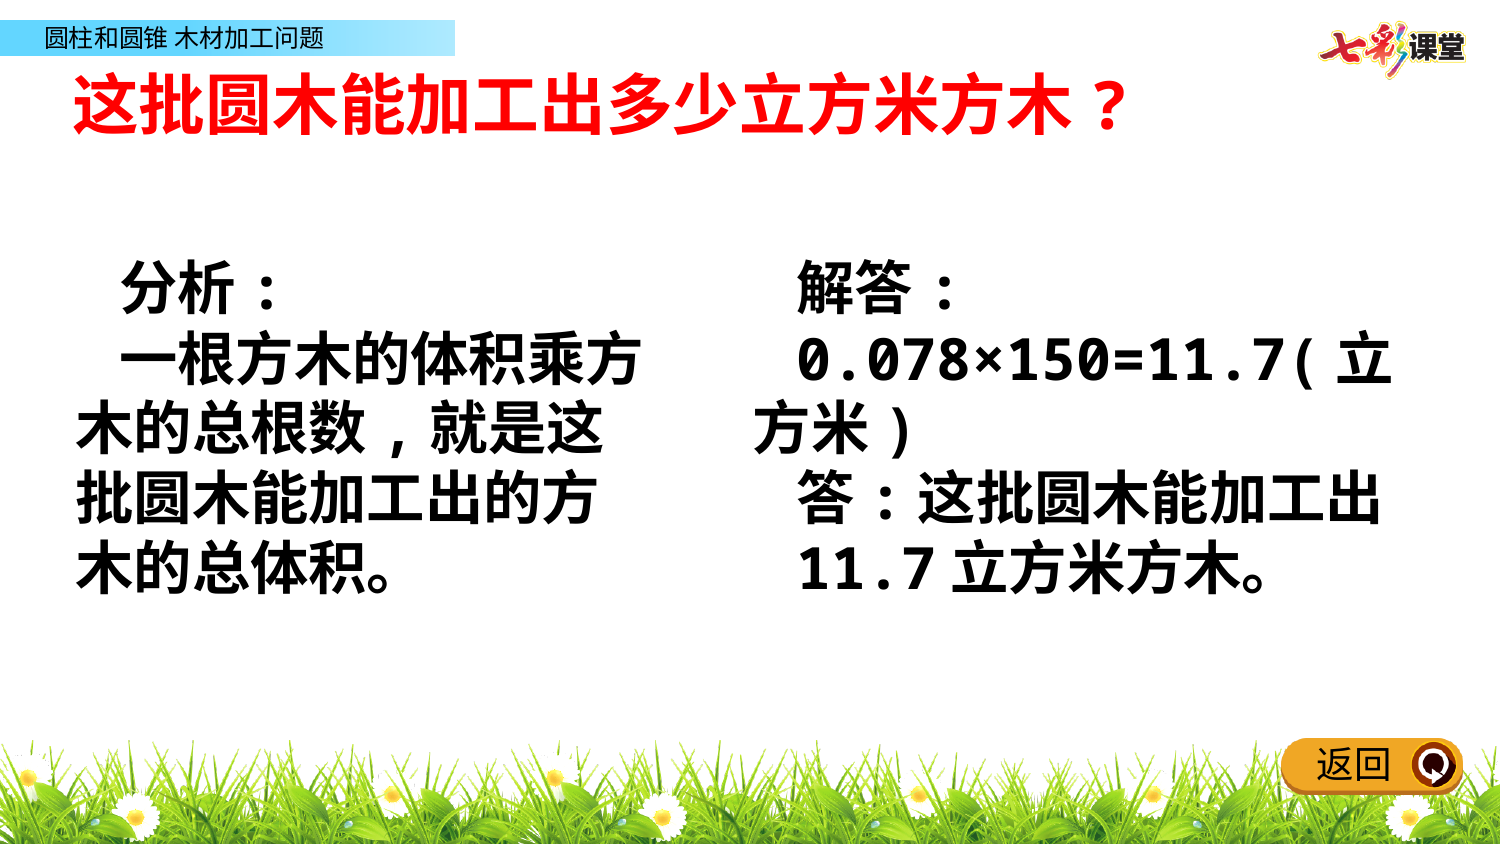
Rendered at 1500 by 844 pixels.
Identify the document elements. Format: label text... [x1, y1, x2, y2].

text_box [1281, 733, 1464, 795]
text_box 解答: 0.078×150=11.7(立方米) 答:这批圆木能加工出 11.7立方米方木。 [738, 209, 1465, 609]
text_box 这批圆木能加工出多少立方米方木? [57, 55, 1145, 151]
text_box 分析: 一根方木的体积乘方木的总根数,就是这批圆木能加工出的方木的总体积。 [60, 209, 668, 609]
picture [0, 740, 1500, 844]
picture [1316, 20, 1468, 80]
